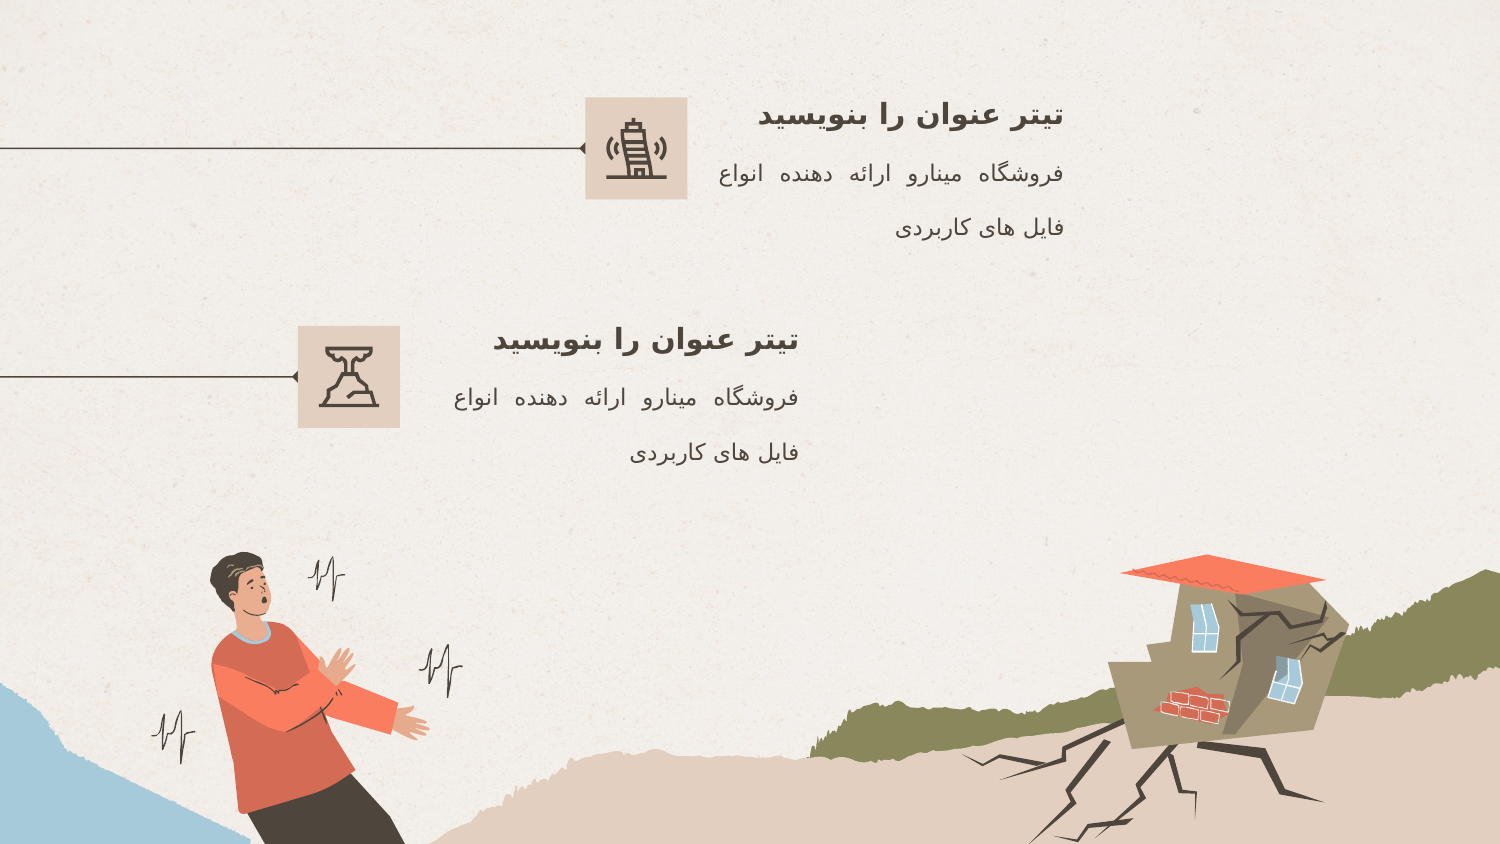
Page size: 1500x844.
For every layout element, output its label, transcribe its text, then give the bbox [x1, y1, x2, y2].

text_box [297, 325, 400, 428]
text_box [585, 97, 688, 200]
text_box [150, 549, 486, 844]
text_box تیتر عنوان را بنویسید فروشگاه مینارو ارائه دهنده انواع فایل های کاربردی [695, 53, 1080, 248]
text_box [318, 346, 380, 408]
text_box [604, 117, 669, 179]
text_box تیتر عنوان را بنویسید فروشگاه مینارو ارائه دهنده انواع فایل های کاربردی [430, 277, 815, 473]
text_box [958, 554, 1350, 844]
